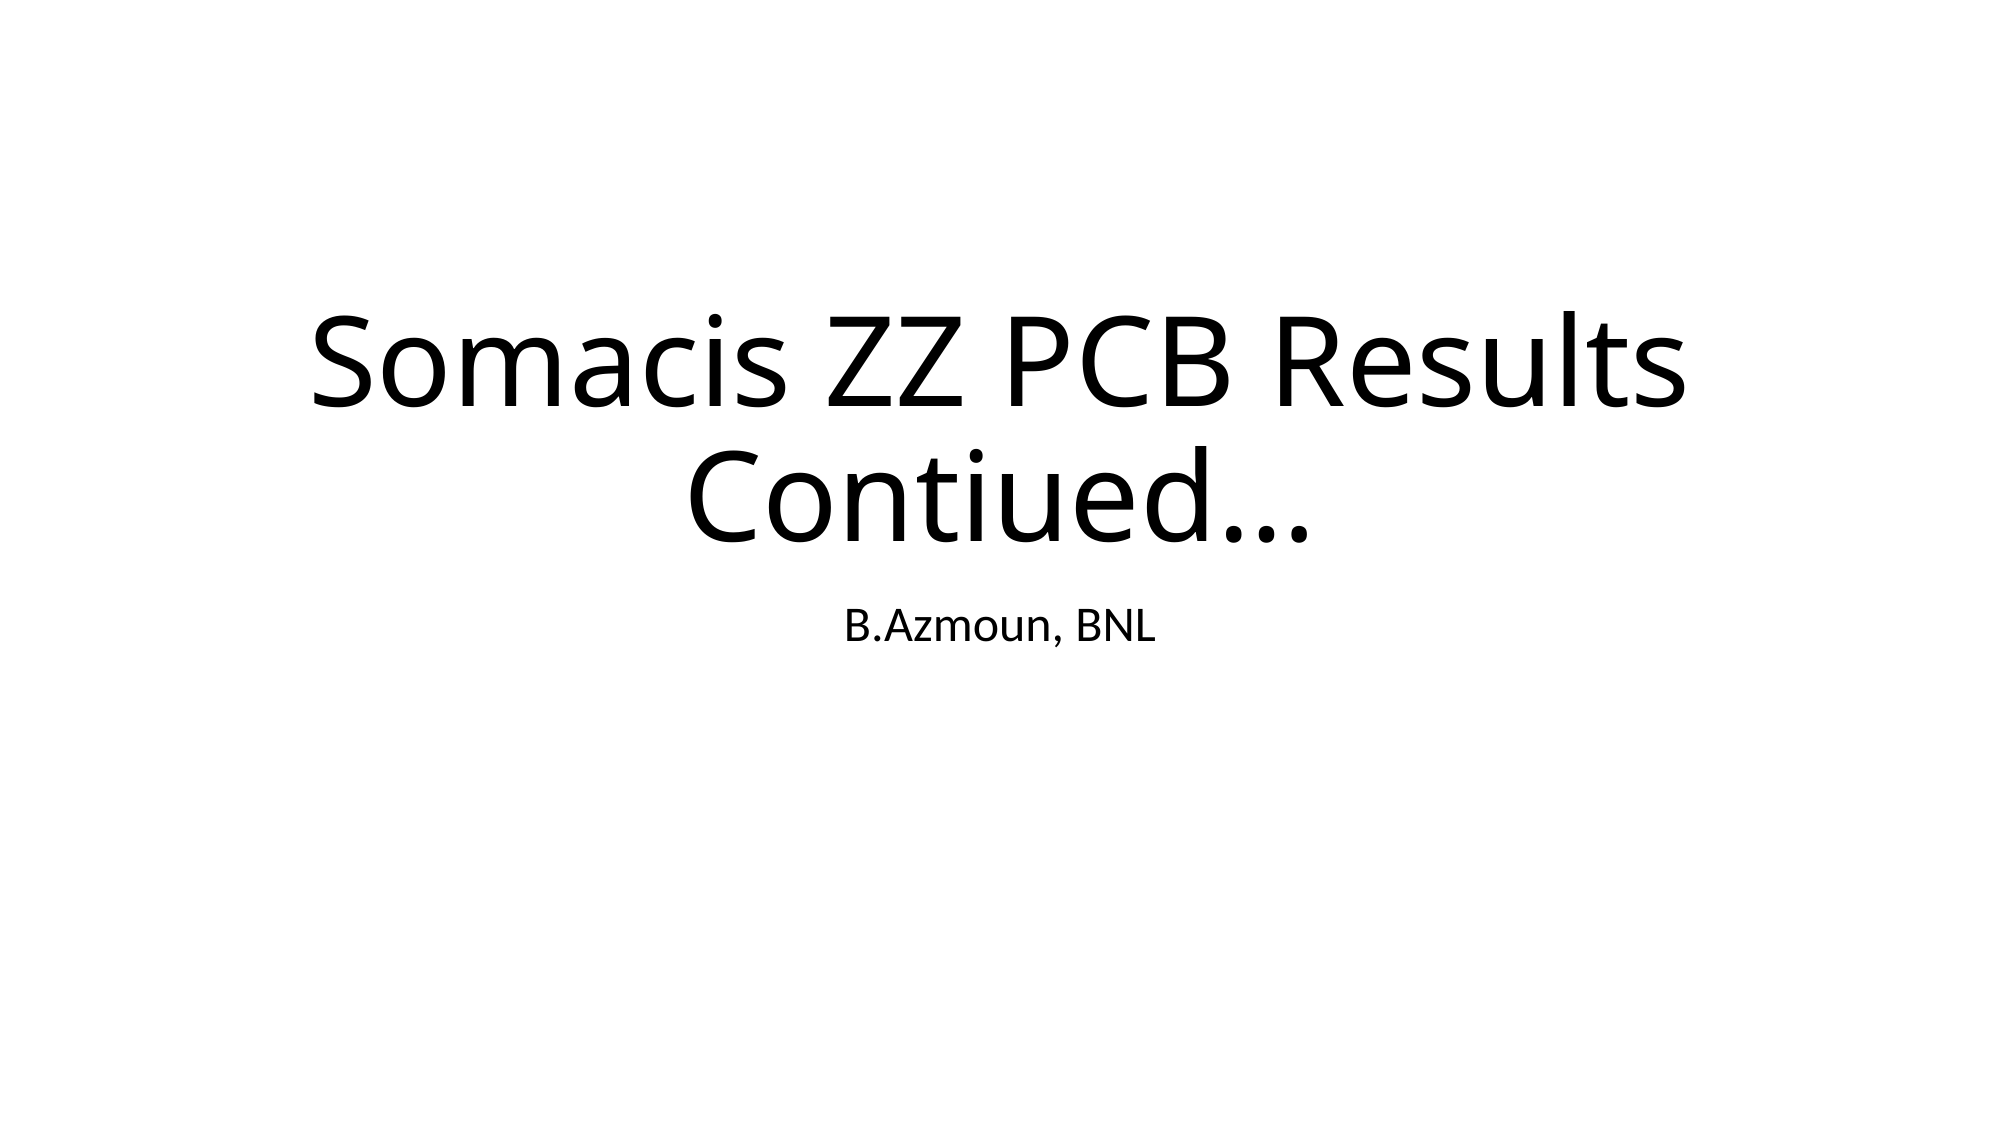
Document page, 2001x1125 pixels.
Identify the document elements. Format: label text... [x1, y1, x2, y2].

subtitle B.Azmoun, BNL [249, 590, 1750, 863]
title Somacis ZZ PCB Results Contiued… [249, 184, 1750, 576]
